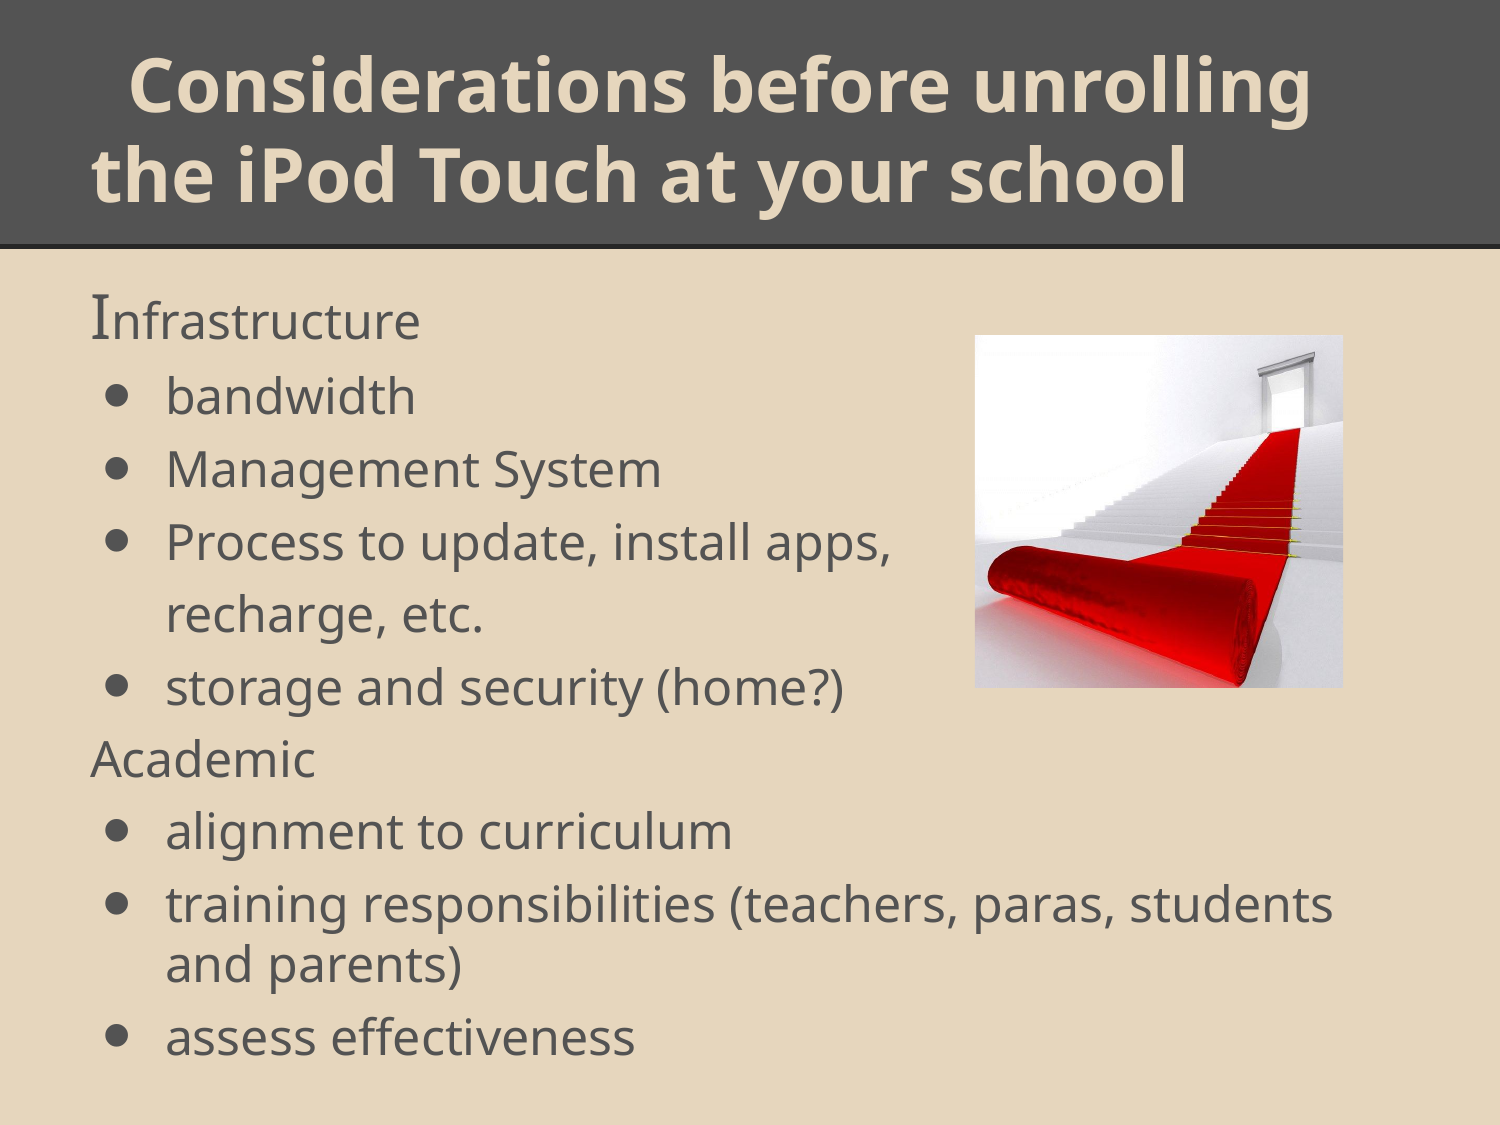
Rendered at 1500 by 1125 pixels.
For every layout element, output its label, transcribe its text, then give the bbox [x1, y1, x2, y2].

text_box [974, 335, 1344, 688]
title Considerations before unrolling the iPod Touch at your school [75, 14, 1425, 233]
list Infrastructure bandwidth Management System Process to update, install apps, recharge, etc. storage and security (home?) Academic alignment to curriculum training responsibilities (teachers, paras, students and parents) assess effectiveness [75, 262, 1425, 1081]
